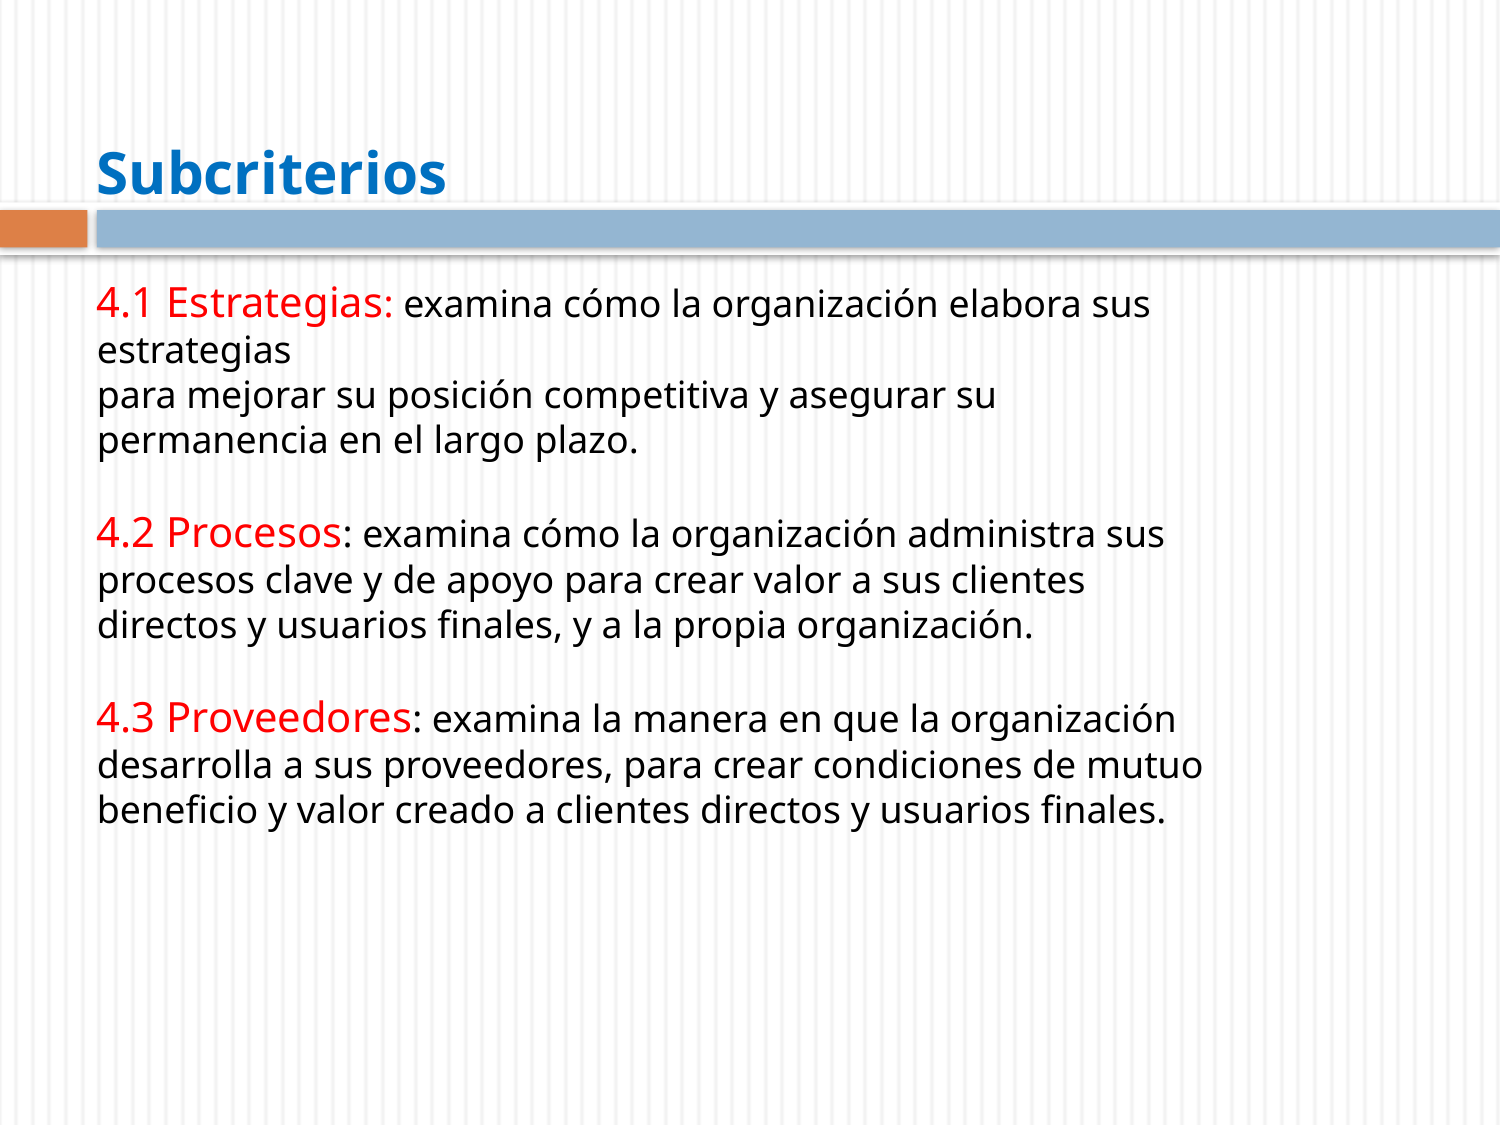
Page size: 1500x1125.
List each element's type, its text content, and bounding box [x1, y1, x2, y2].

text_box Subcriterios 4.1 Estrategias: examina cómo la organización elabora sus estrategias para mejorar su posición competitiva y asegurar su permanencia en el largo plazo. 4.2 Procesos: examina cómo la organización administra sus procesos clave y de apoyo para crear valor a sus clientes directos y usuarios finales, y a la propia organización. 4.3 Proveedores: examina la manera en que la organización desarrolla a sus proveedores, para crear condiciones de mutuo beneficio y valor creado a clientes directos y usuarios finales. [82, 128, 1231, 839]
